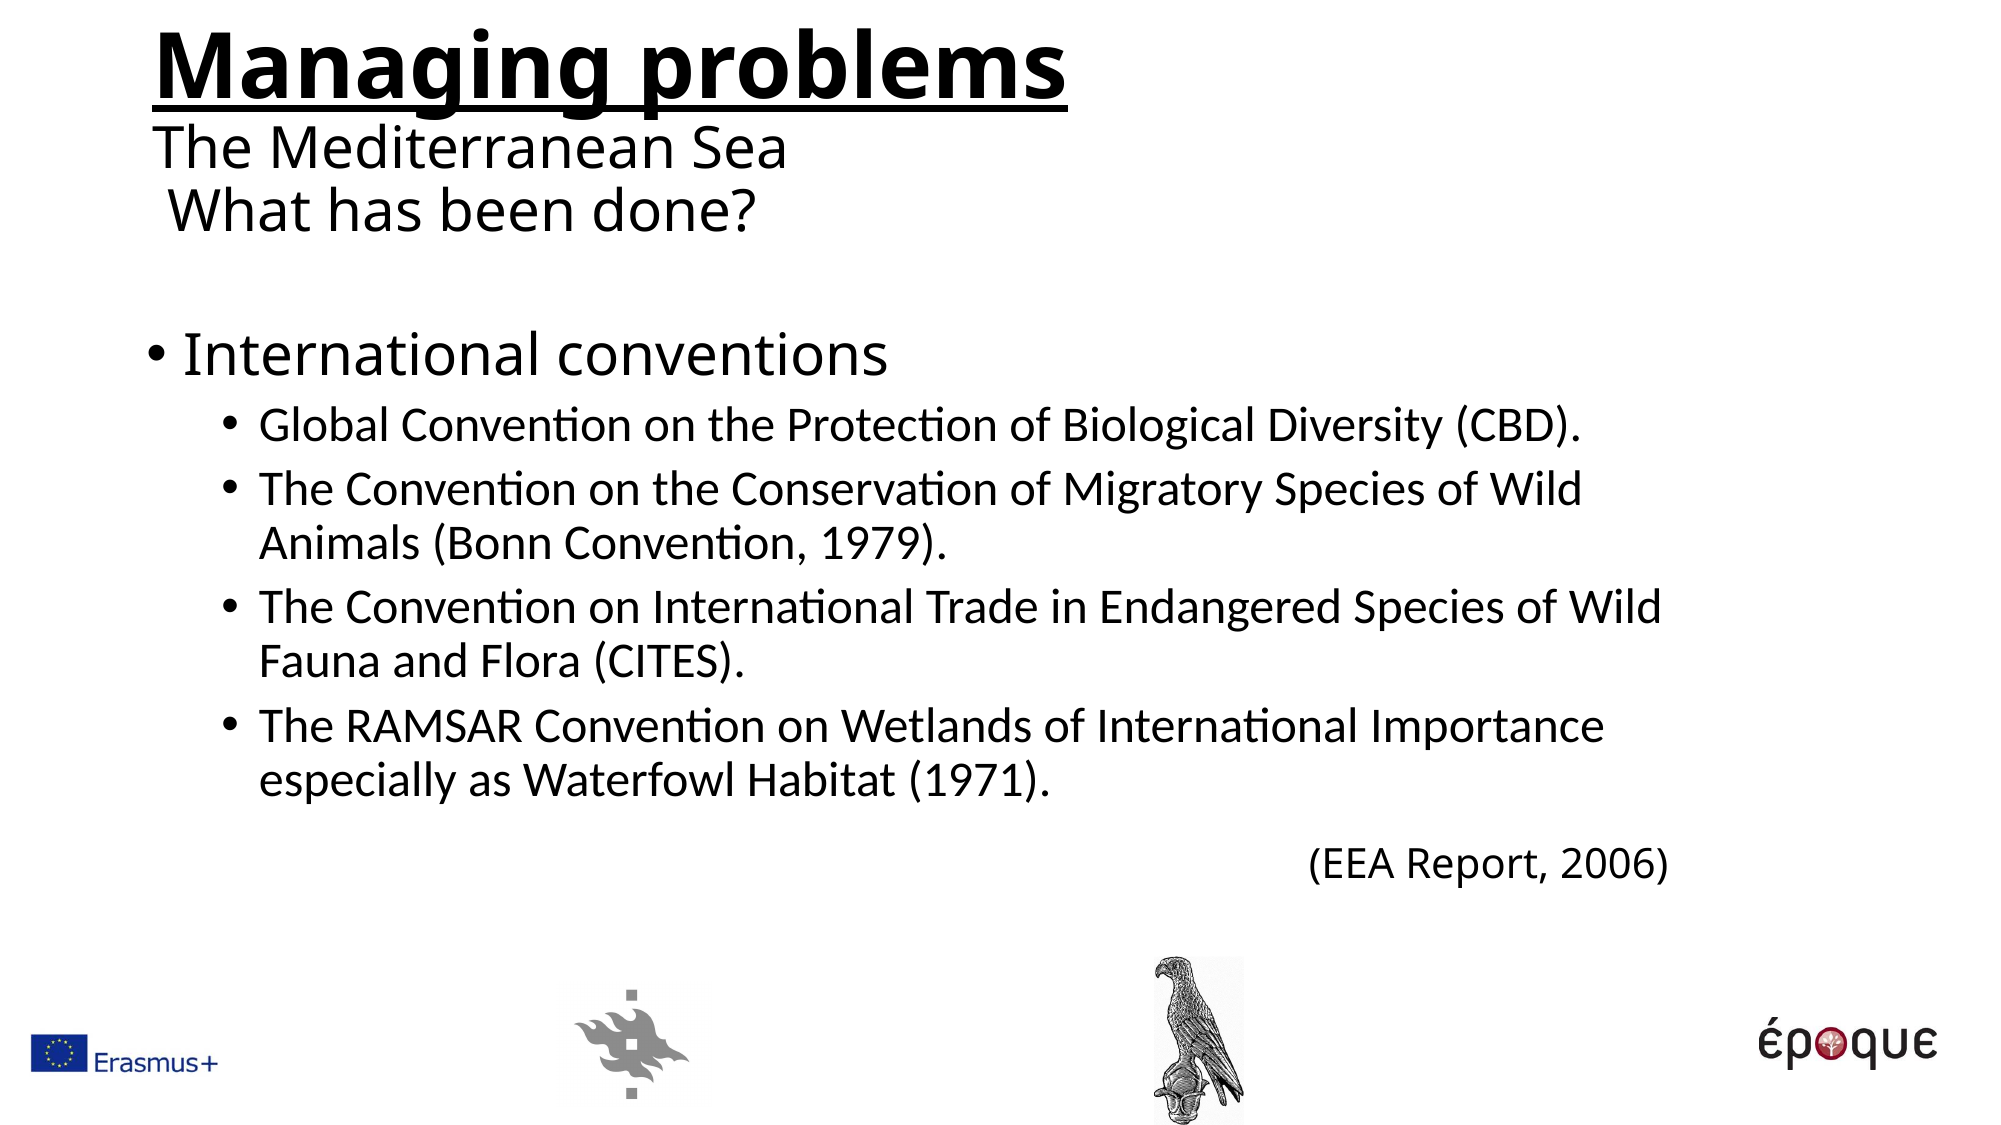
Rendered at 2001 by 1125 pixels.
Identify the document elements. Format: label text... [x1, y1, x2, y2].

picture [29, 1023, 219, 1083]
list International conventions Global Convention on the Protection of Biological Diversity (CBD). The Convention on the Conservation of Migratory Species of Wild Animals (Bonn Convention, 1979). The Convention on International Trade in Endangered Species of Wild Fauna and Flora (CITES). The RAMSAR Convention on Wetlands of International Importance especially as Waterfowl Habitat (1971). (EEA Report, 2006) [56, 317, 1772, 1098]
picture [1759, 1017, 1937, 1070]
title Managing problems The Mediterranean Sea What has been done? [137, 0, 1863, 263]
picture [556, 981, 712, 1107]
picture [1154, 956, 1244, 1125]
